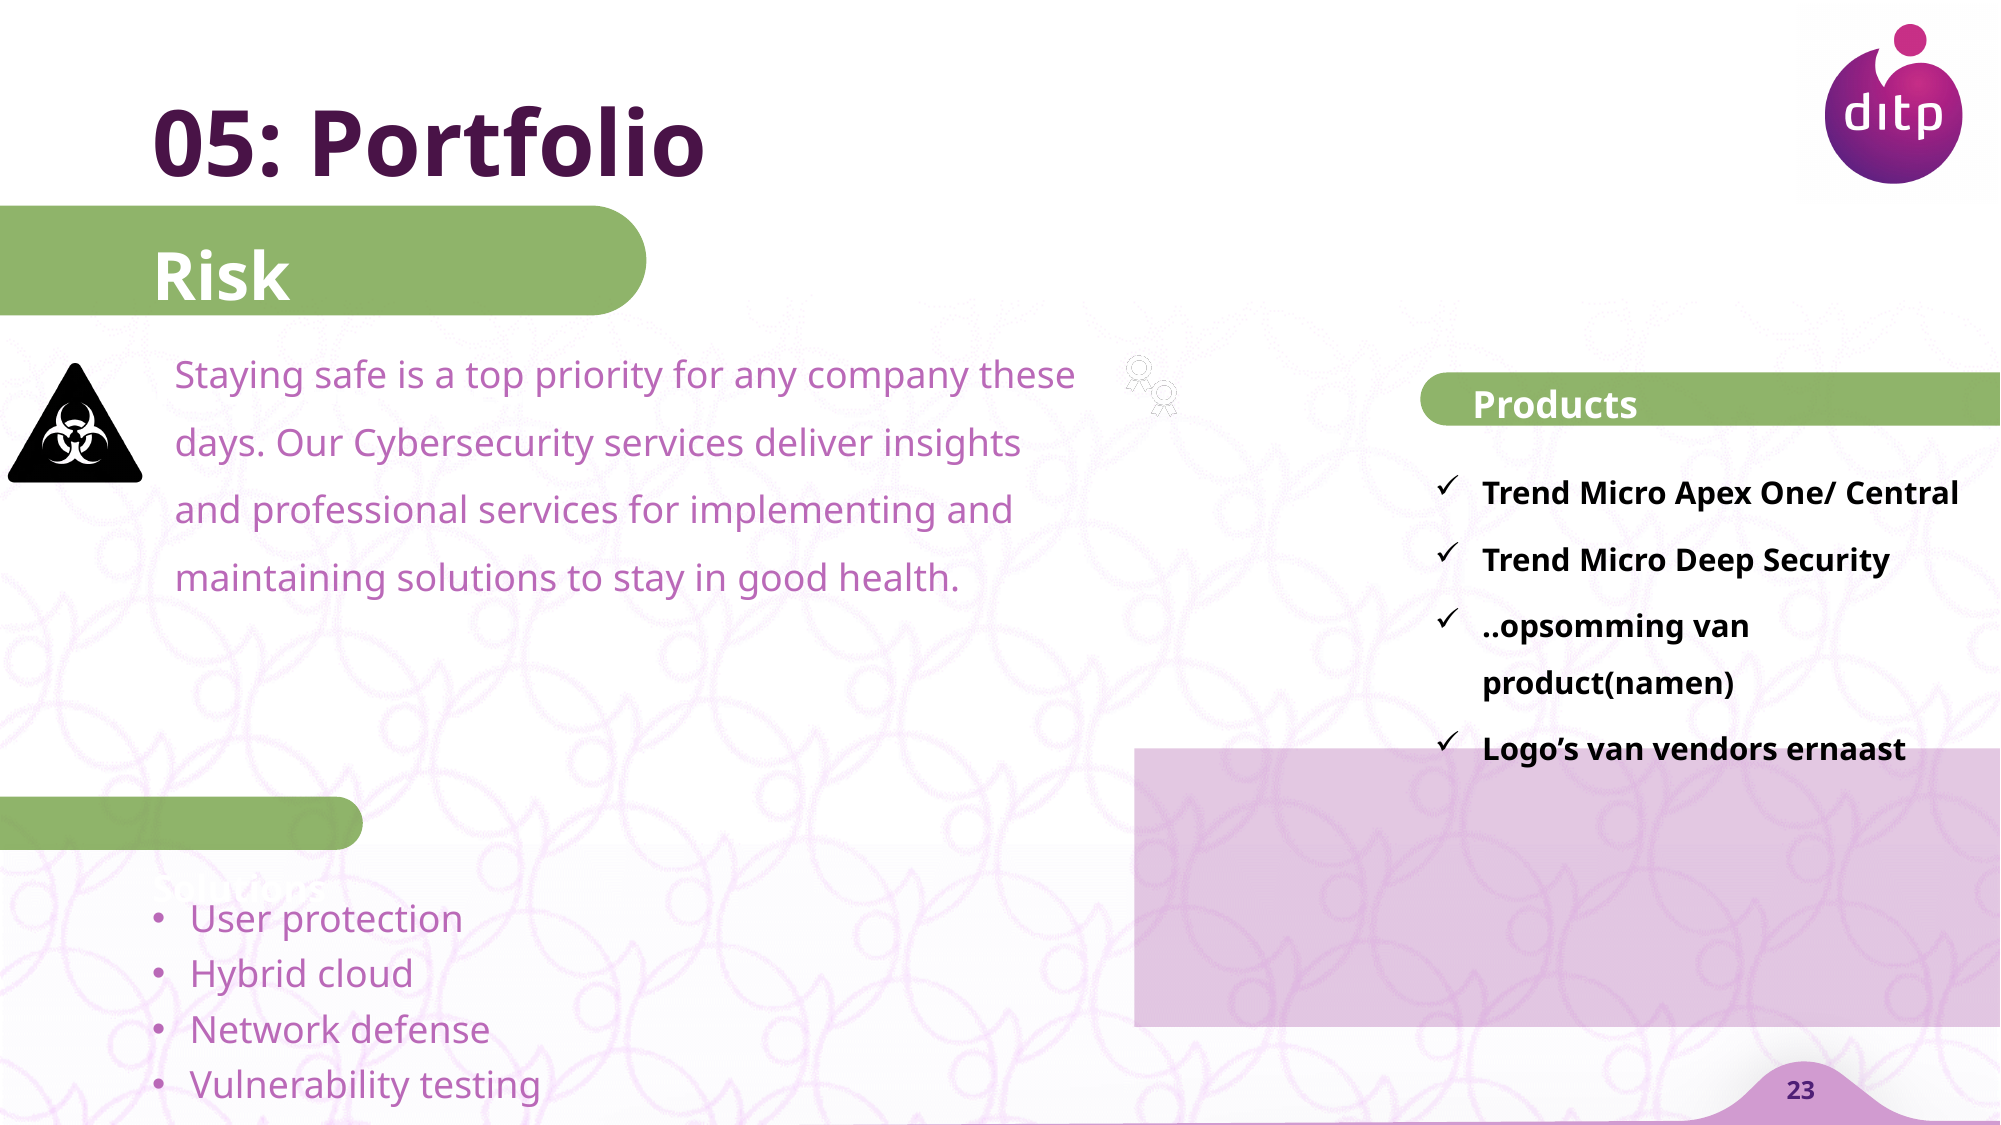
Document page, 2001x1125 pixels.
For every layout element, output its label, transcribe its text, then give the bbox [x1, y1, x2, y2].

text_box User protection Hybrid cloud Network defense Vulnerability testing [137, 887, 1027, 1114]
text_box [799, 1067, 2000, 1125]
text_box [1420, 360, 2000, 428]
picture [0, 0, 2001, 1125]
title 05: Portfolio [137, 74, 1863, 292]
text_box 23 [1767, 1061, 1831, 1122]
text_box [0, 202, 680, 316]
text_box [0, 785, 363, 853]
text_box [1133, 747, 2000, 1028]
text_box Trend Micro Apex One/ Central Trend Micro Deep Security ..opsomming van product(namen) Logo’s van vendors ernaast [1420, 447, 2000, 775]
text_box Staying safe is a top priority for any company these days. Our Cybersecurity services deliver insights and professional services for implementing and maintaining solutions to stay in good health. [159, 321, 1099, 606]
